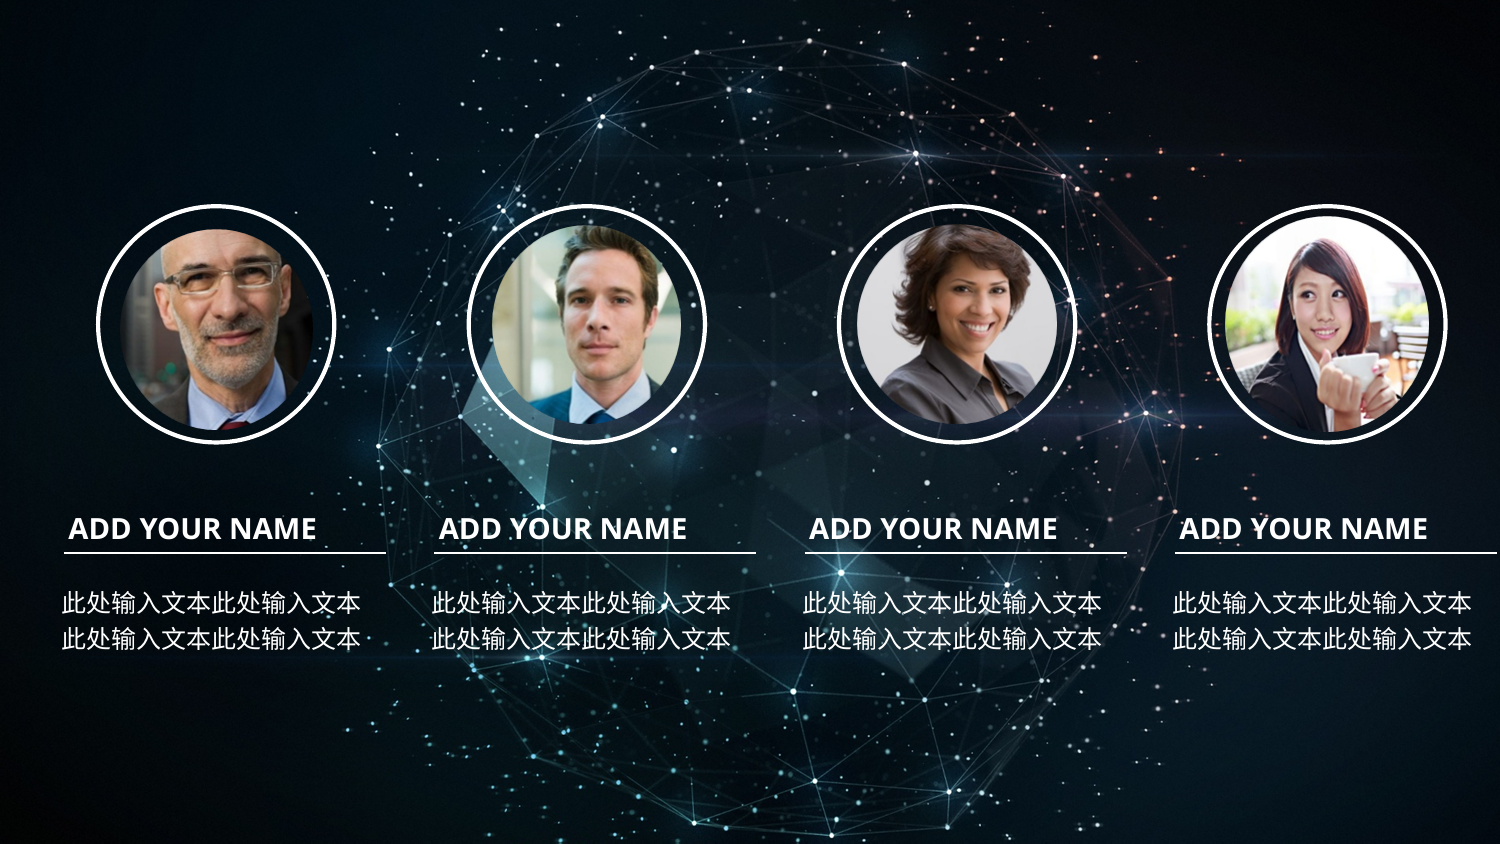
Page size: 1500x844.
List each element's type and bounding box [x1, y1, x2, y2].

text_box [1157, 502, 1498, 660]
text_box [468, 205, 706, 443]
text_box [97, 205, 335, 443]
text_box [787, 502, 1127, 660]
picture [0, 0, 1500, 844]
text_box [1209, 205, 1446, 443]
text_box [838, 205, 1076, 443]
text_box [46, 502, 387, 660]
text_box [416, 502, 757, 660]
